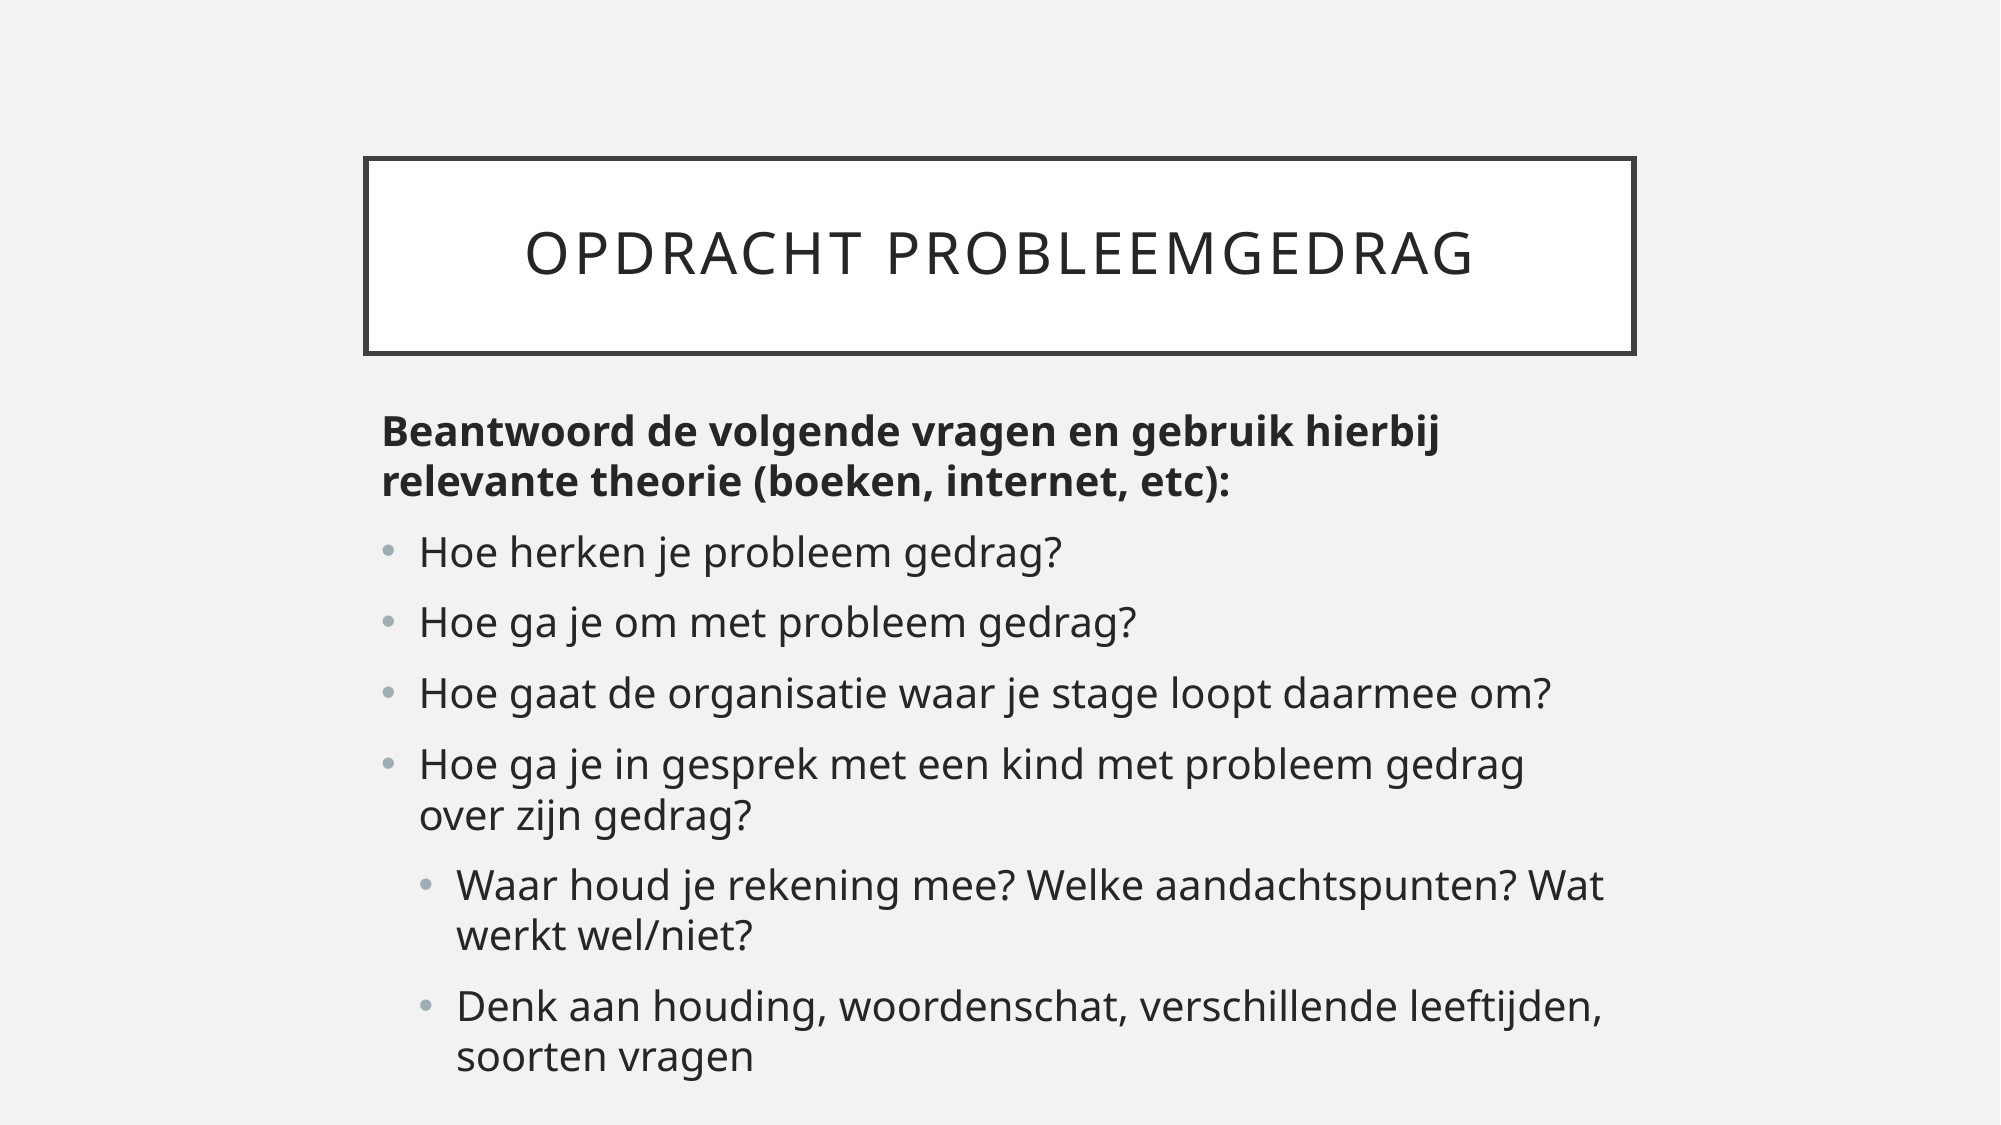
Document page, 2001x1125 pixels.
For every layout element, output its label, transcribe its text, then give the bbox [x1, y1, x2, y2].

title Opdracht probleemgedrag [363, 156, 1637, 356]
list Beantwoord de volgende vragen en gebruik hierbij relevante theorie (boeken, internet, etc): Hoe herken je probleem gedrag? Hoe ga je om met probleem gedrag? Hoe gaat de organisatie waar je stage loopt daarmee om? Hoe ga je in gesprek met een kind met probleem gedrag over zijn gedrag? Waar houd je rekening mee? Welke aandachtspunten? Wat werkt wel/niet? Denk aan houding, woordenschat, verschillende leeftijden, soorten vragen [366, 396, 1634, 1100]
